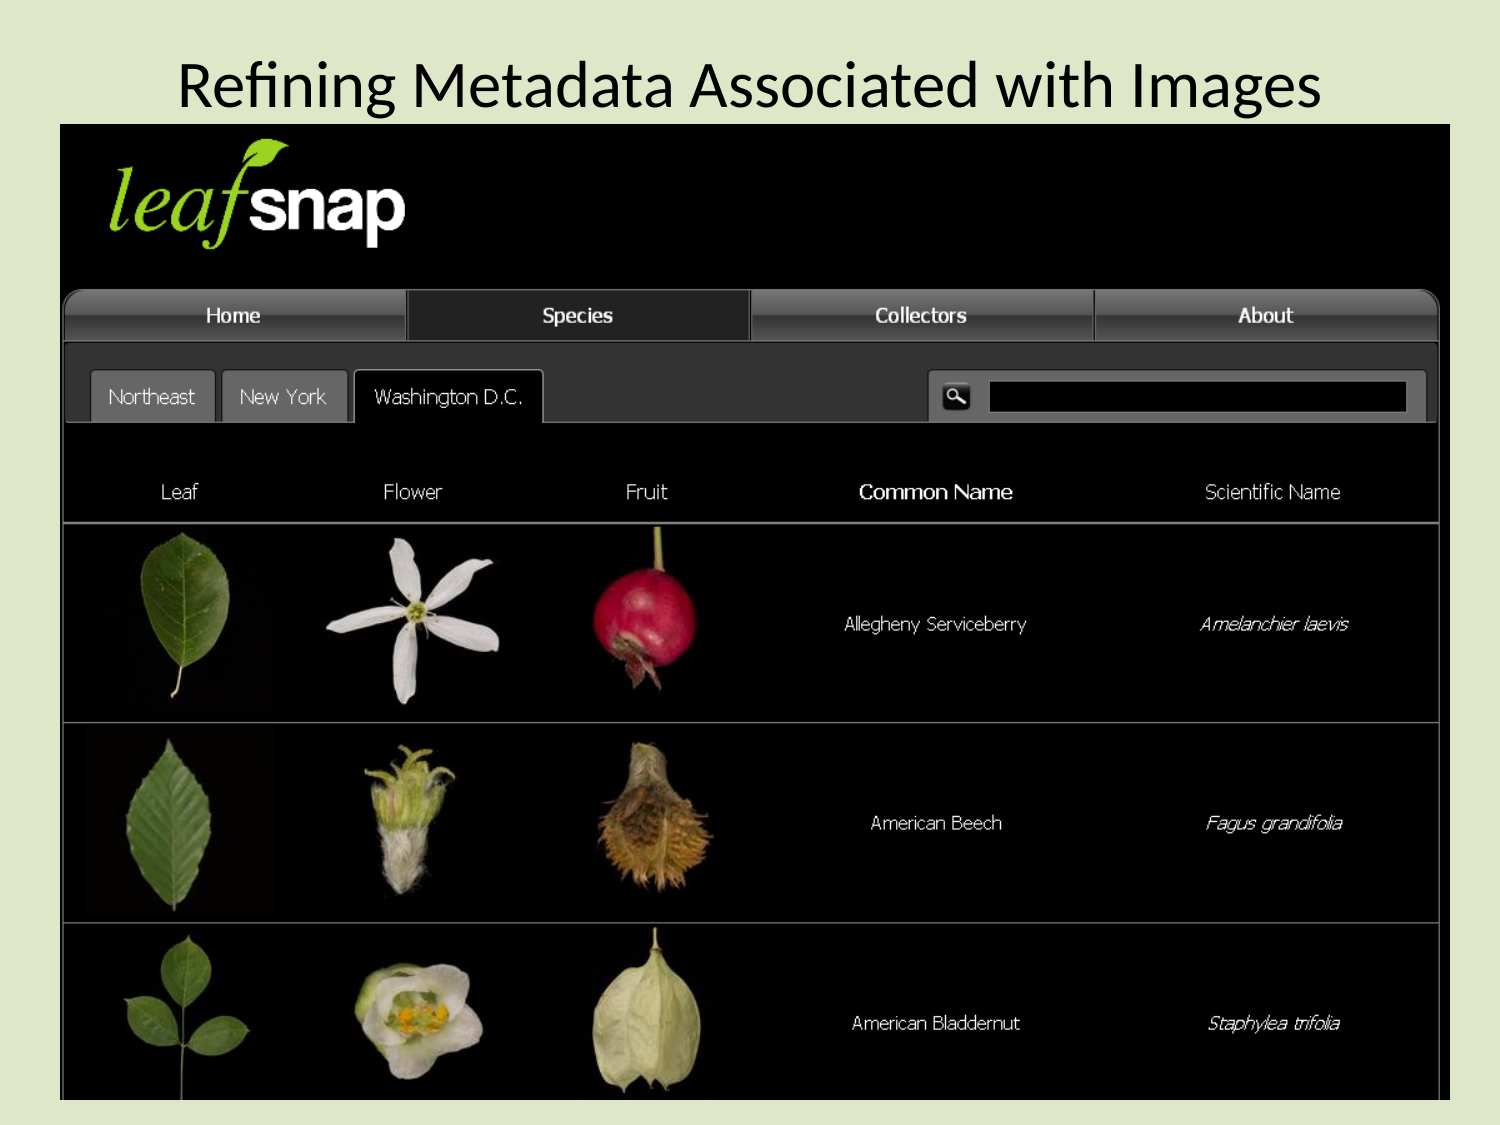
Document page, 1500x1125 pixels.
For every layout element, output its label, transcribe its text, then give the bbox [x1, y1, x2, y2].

picture [59, 124, 1451, 1101]
title Refining Metadata Associated with Images [75, 0, 1425, 123]
